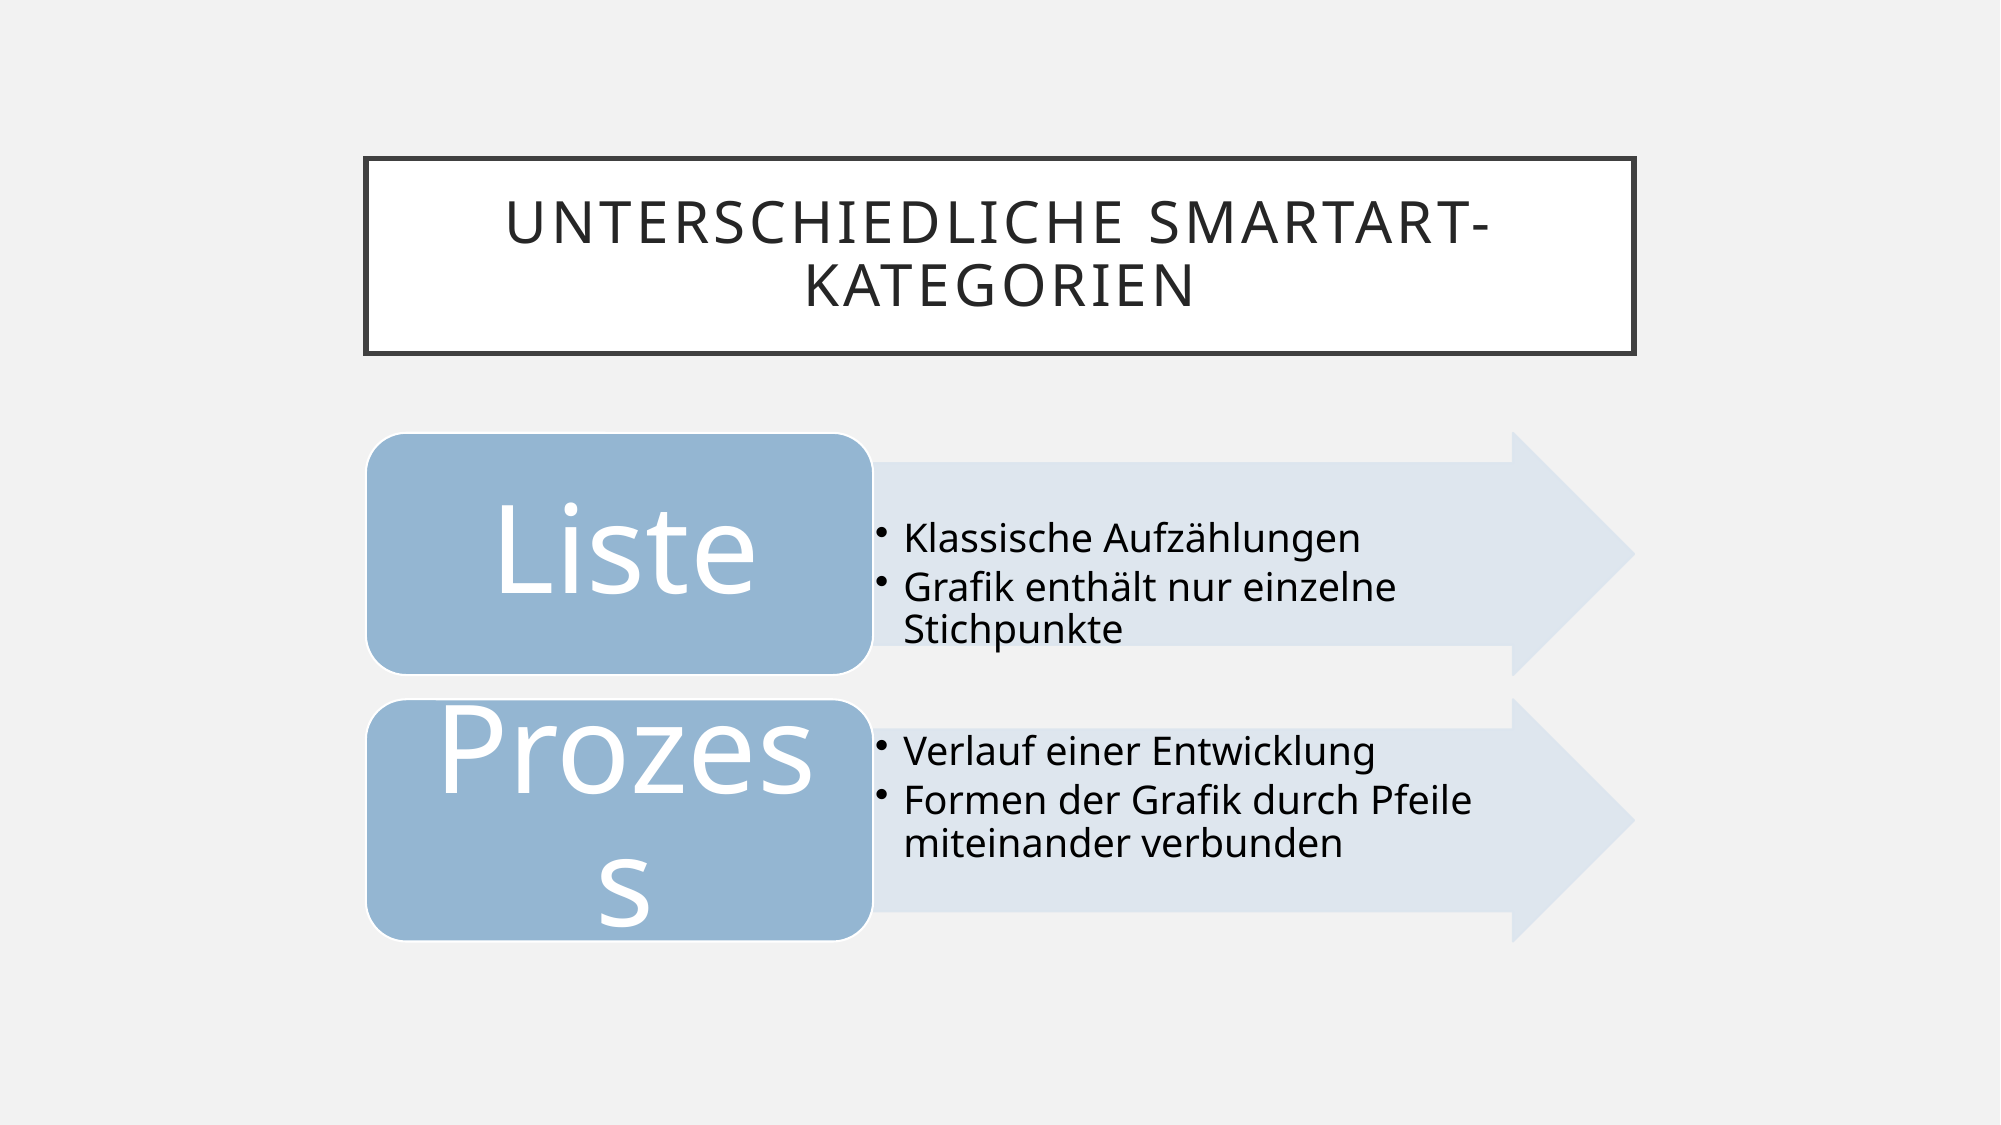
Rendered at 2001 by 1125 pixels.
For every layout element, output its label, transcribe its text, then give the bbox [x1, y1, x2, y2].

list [365, 432, 1635, 942]
title Unterschiedliche SmartArt-Kategorien [363, 156, 1637, 356]
